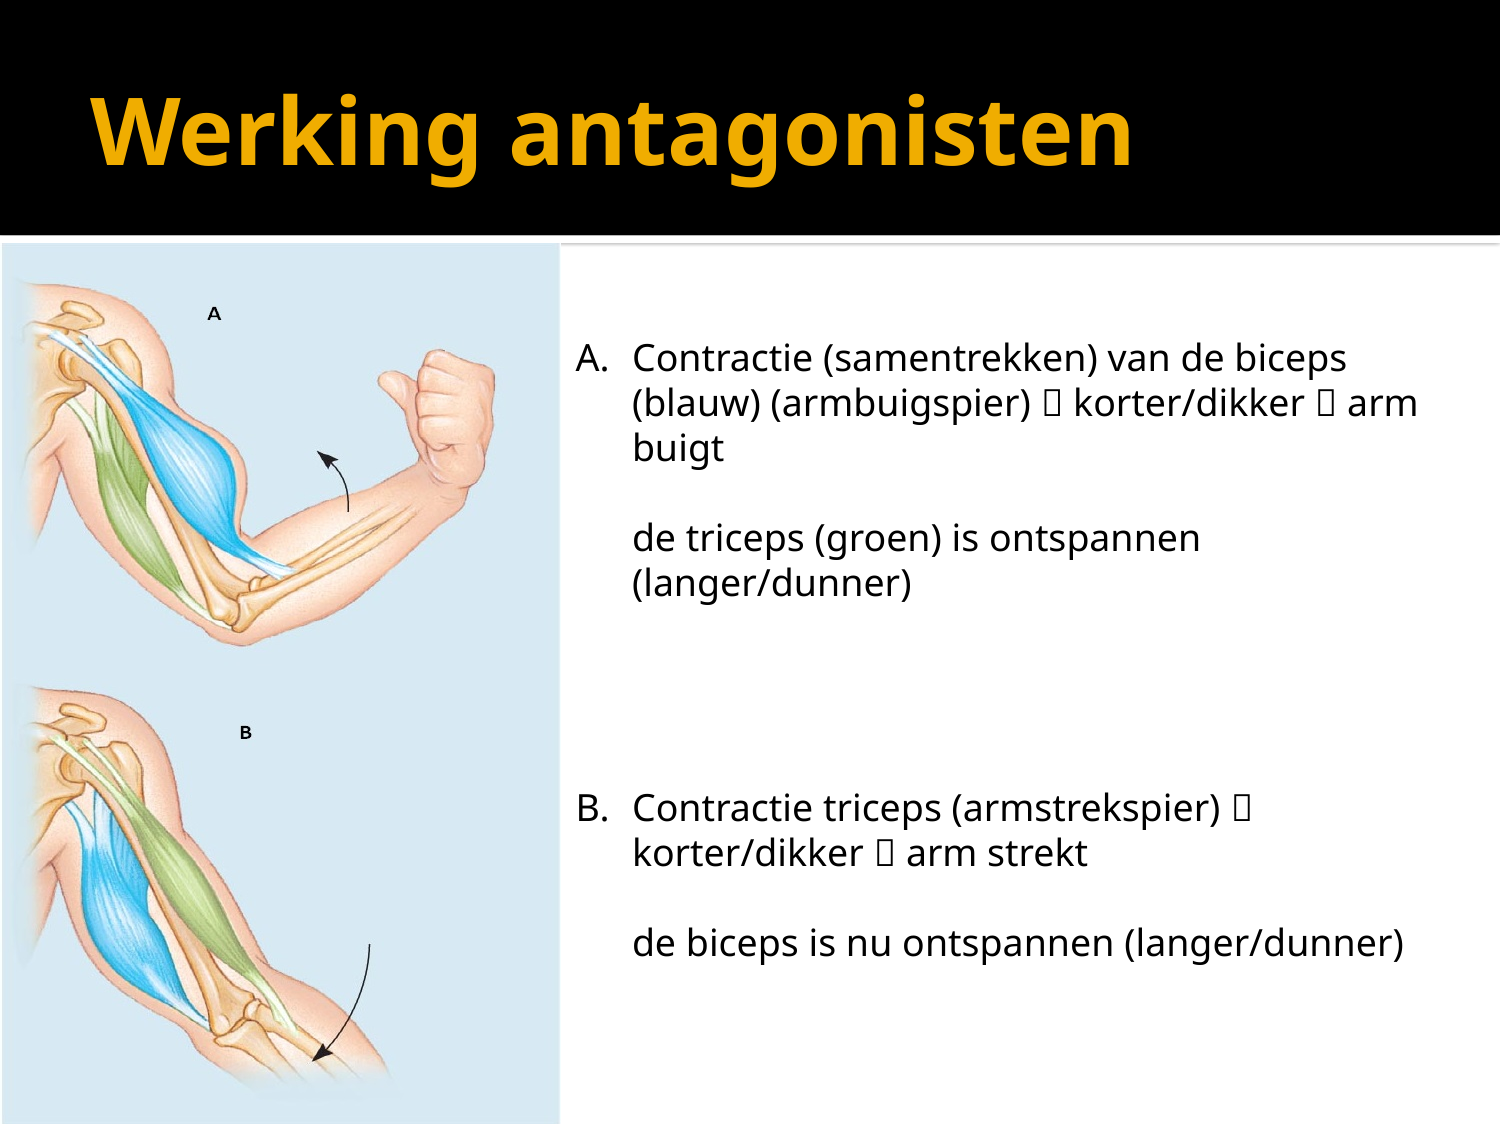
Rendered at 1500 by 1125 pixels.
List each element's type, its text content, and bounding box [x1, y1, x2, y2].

text_box Contractie (samentrekken) van de biceps (blauw) (armbuigspier)  korter/dikker  arm buigt de triceps (groen) is ontspannen (langer/dunner) Contractie triceps (armstrekspier)  korter/dikker  arm strekt de biceps is nu ontspannen (langer/dunner) [567, 326, 1483, 971]
title Werking antagonisten [75, 24, 1425, 231]
picture [0, 243, 561, 1125]
